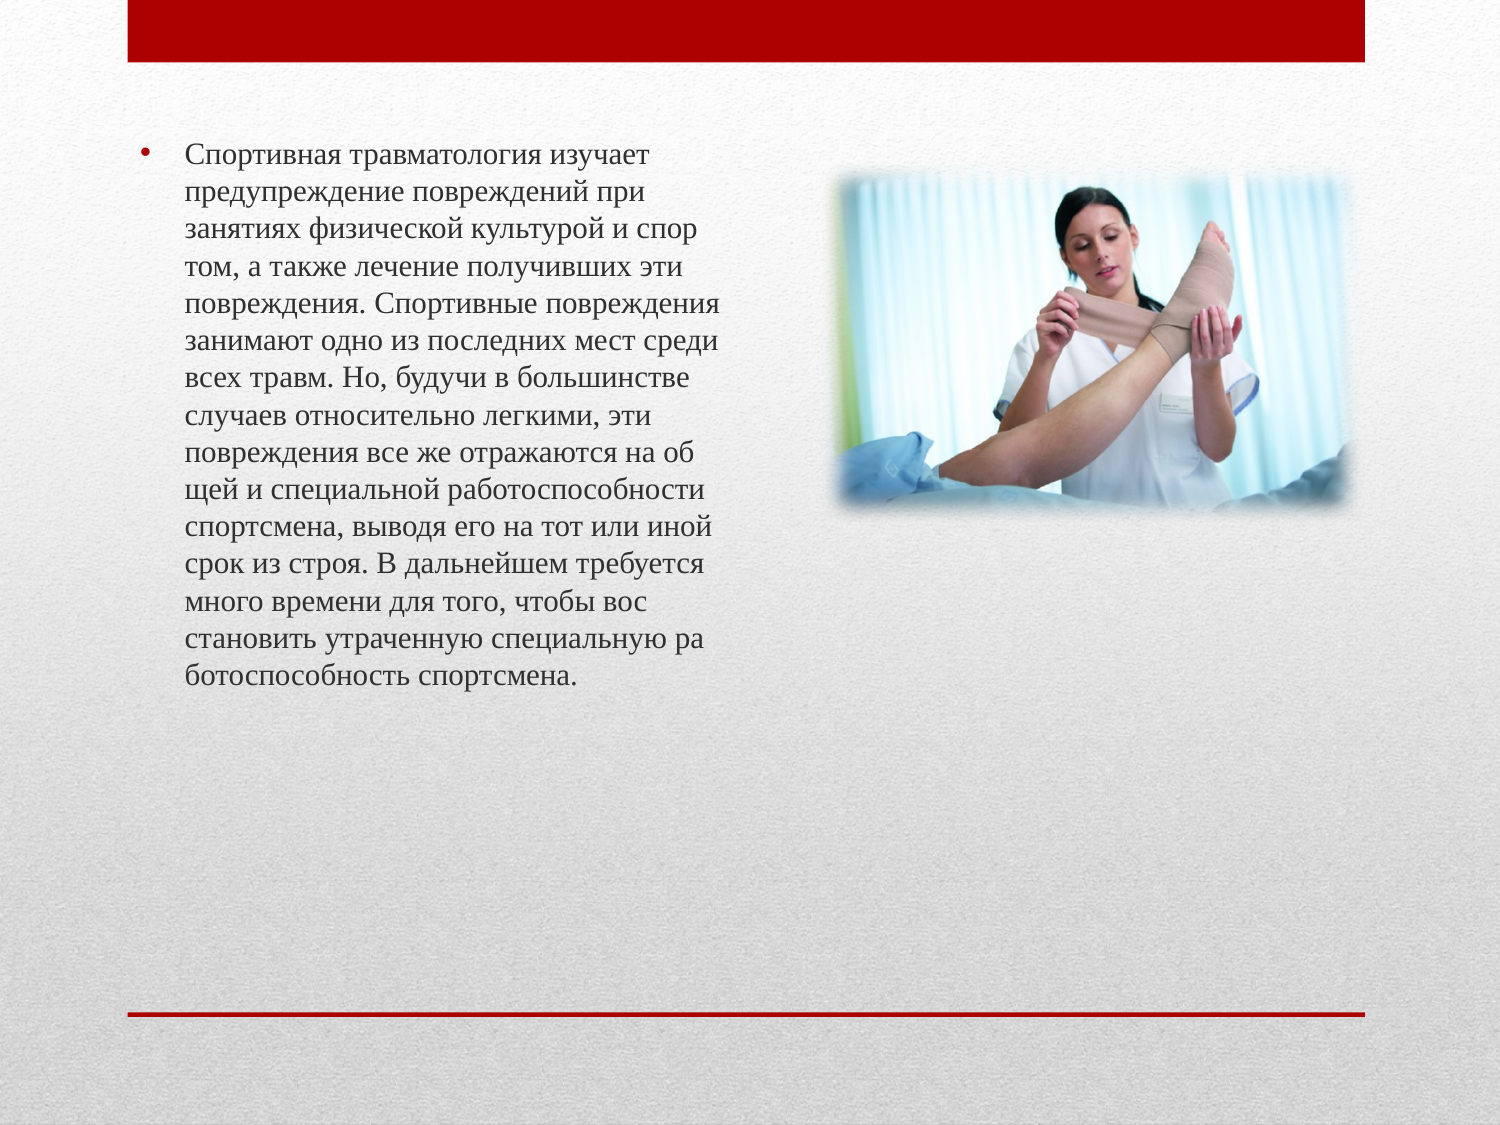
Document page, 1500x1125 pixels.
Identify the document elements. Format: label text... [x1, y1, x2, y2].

picture [820, 160, 1365, 524]
list Спортивная травматология изучает предупреждение повреждений при занятиях физической культурой и спор­том, а также лечение получивших эти повреждения. Спортивные повреждения занимают одно из последних мест сре­ди всех травм. Но, будучи в большин­стве случаев относительно легкими, эти повреждения все же отражаются на об­щей и специальной работоспособности спортсмена, выводя его на тот или иной срок из строя. В дальнейшем требует­ся много времени для того, чтобы вос­становить утраченную специальную ра­ботоспособность спортсмена. [125, 112, 739, 750]
